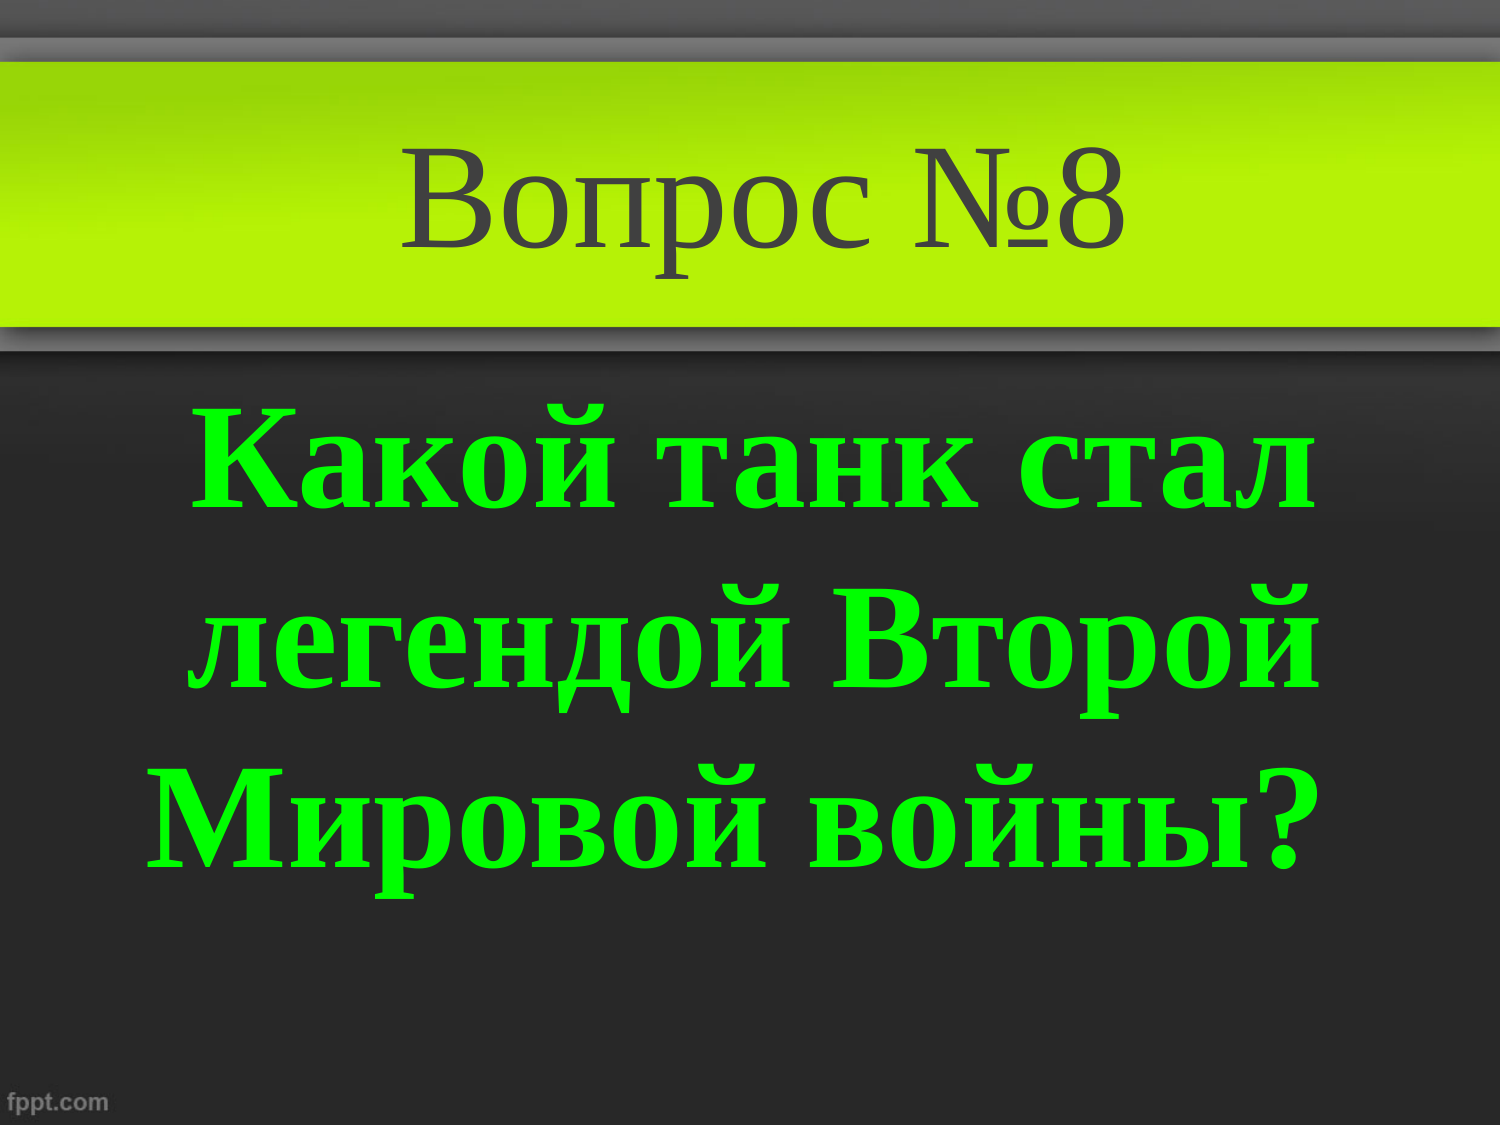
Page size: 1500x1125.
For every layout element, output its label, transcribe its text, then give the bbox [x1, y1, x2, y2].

text_box Какой танк стал легендой Второй Мировой войны? [29, 349, 1481, 905]
picture [0, 0, 1500, 1125]
text_box Вопрос №8 [383, 89, 1199, 285]
